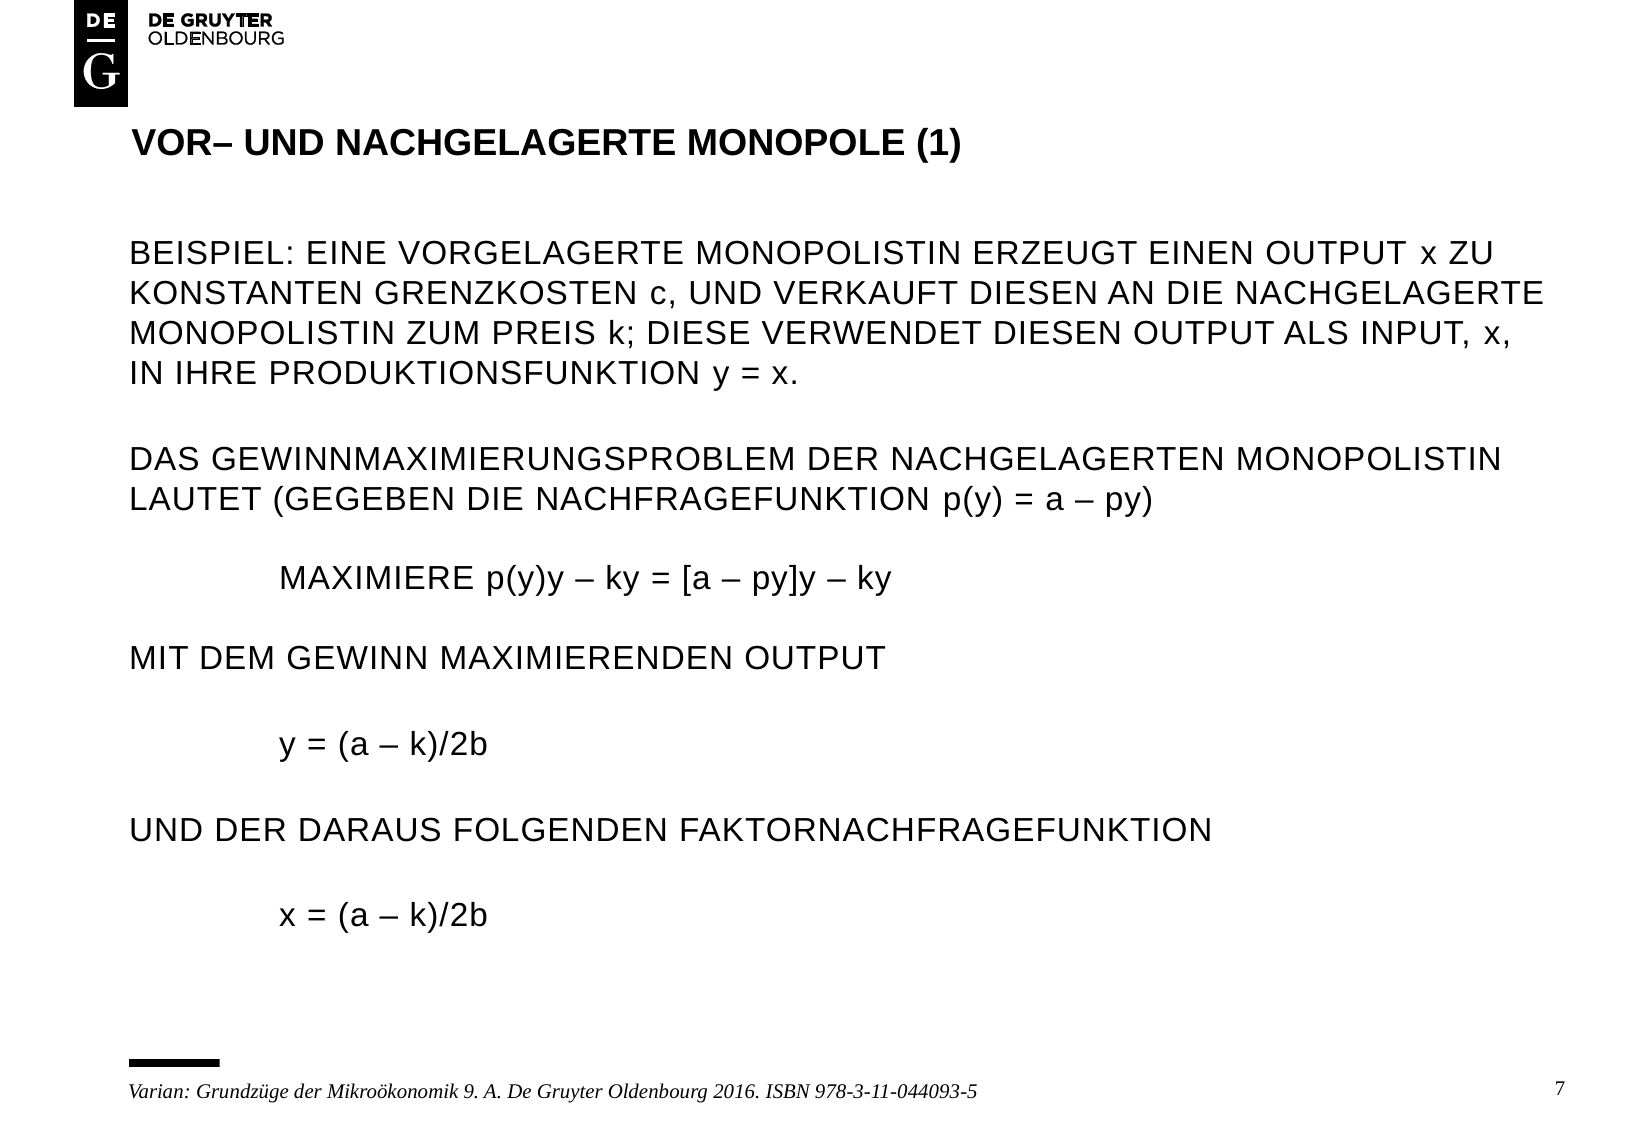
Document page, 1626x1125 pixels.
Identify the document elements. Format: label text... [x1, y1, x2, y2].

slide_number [128, 1077, 1539, 1108]
title Vor– und nachgelagerte monopole (1) [131, 117, 1558, 170]
list Beispiel: eine vorgelagerte monopolistin erzeugt einen output x zu konstanten grenzkosten c, und verkauft diesen an die nachgelagerte monopolistin zum preis k; diese verwendet diesen output als input, x, in ihre produktionsfunktion y = x. Das gewinnmaximierungsproblem der nachgelagerten monopolistin lautet (gegeben die nachfragefunktion p(y) = a – py) maximiere p(y)y – ky = [a – py]y – ky MIT DEM GEWINN MAXIMIERENDEN OUTPUT y = (a – k)/2b UND DER DARAUS FOLGENDEN FAKTORNACHFRAGEFUNKTION x = (a – k)/2b [129, 191, 1556, 1018]
slide_number 7 [1554, 1074, 1614, 1104]
